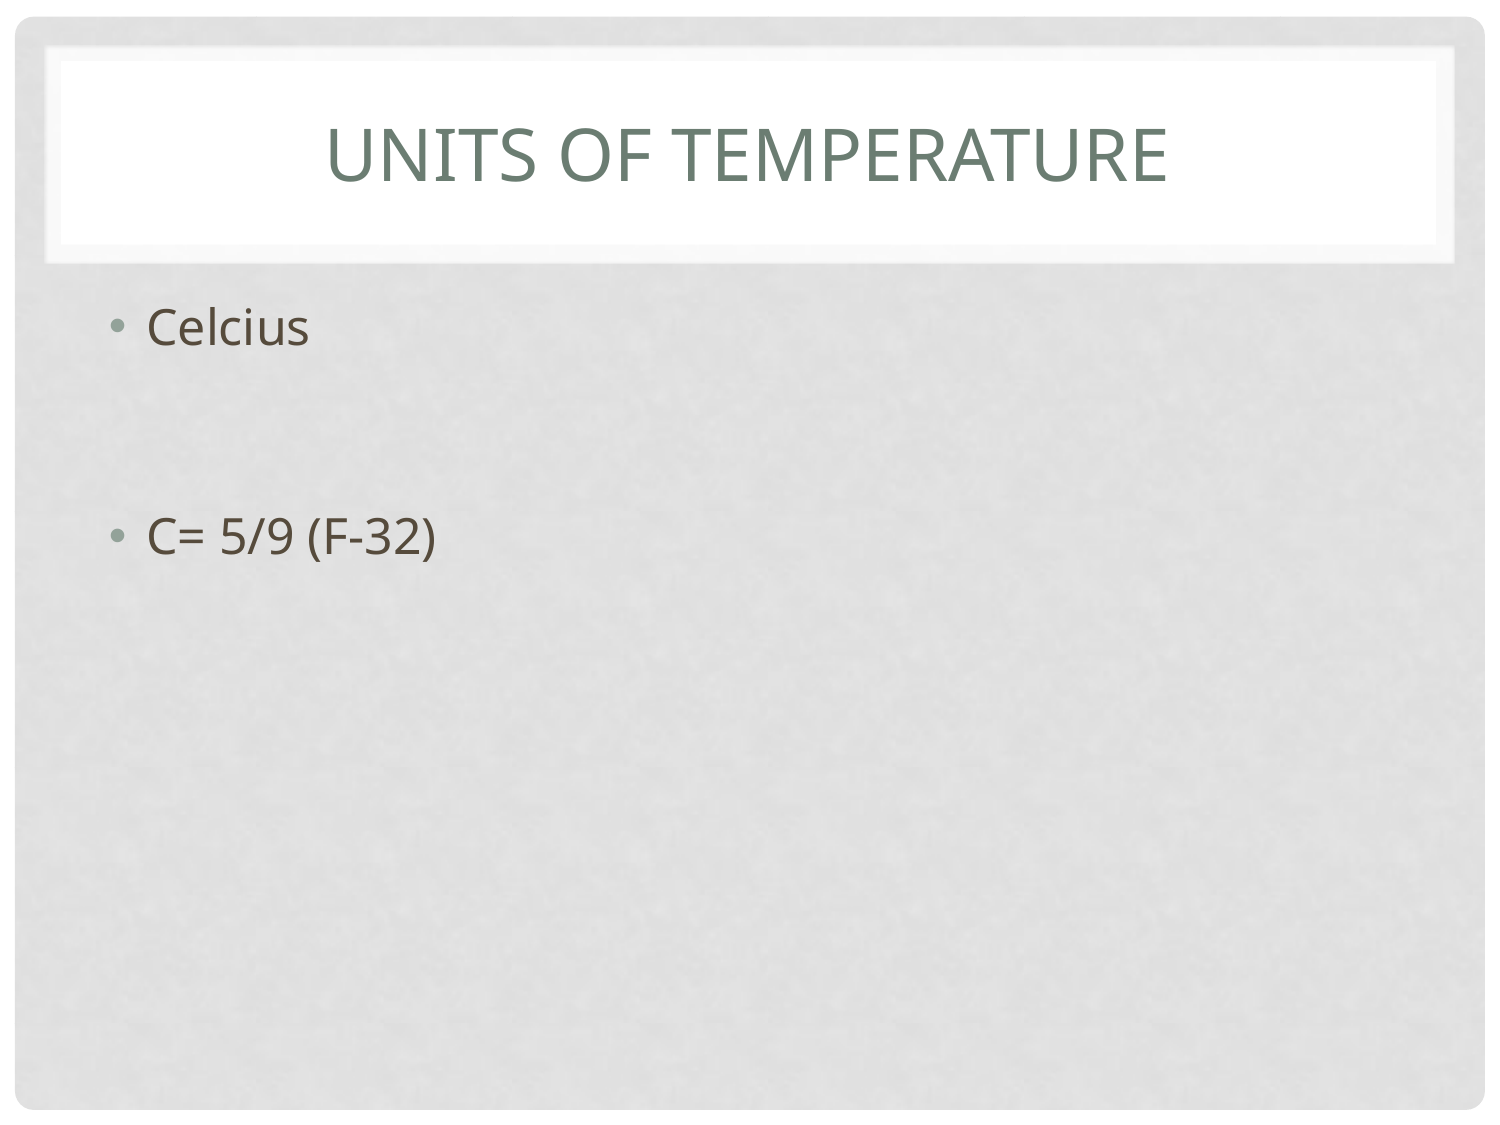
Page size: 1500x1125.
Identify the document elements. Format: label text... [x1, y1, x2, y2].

list Celcius C= 5/9 (F-32) [75, 287, 1425, 1005]
title Units of Temperature [69, 66, 1425, 238]
